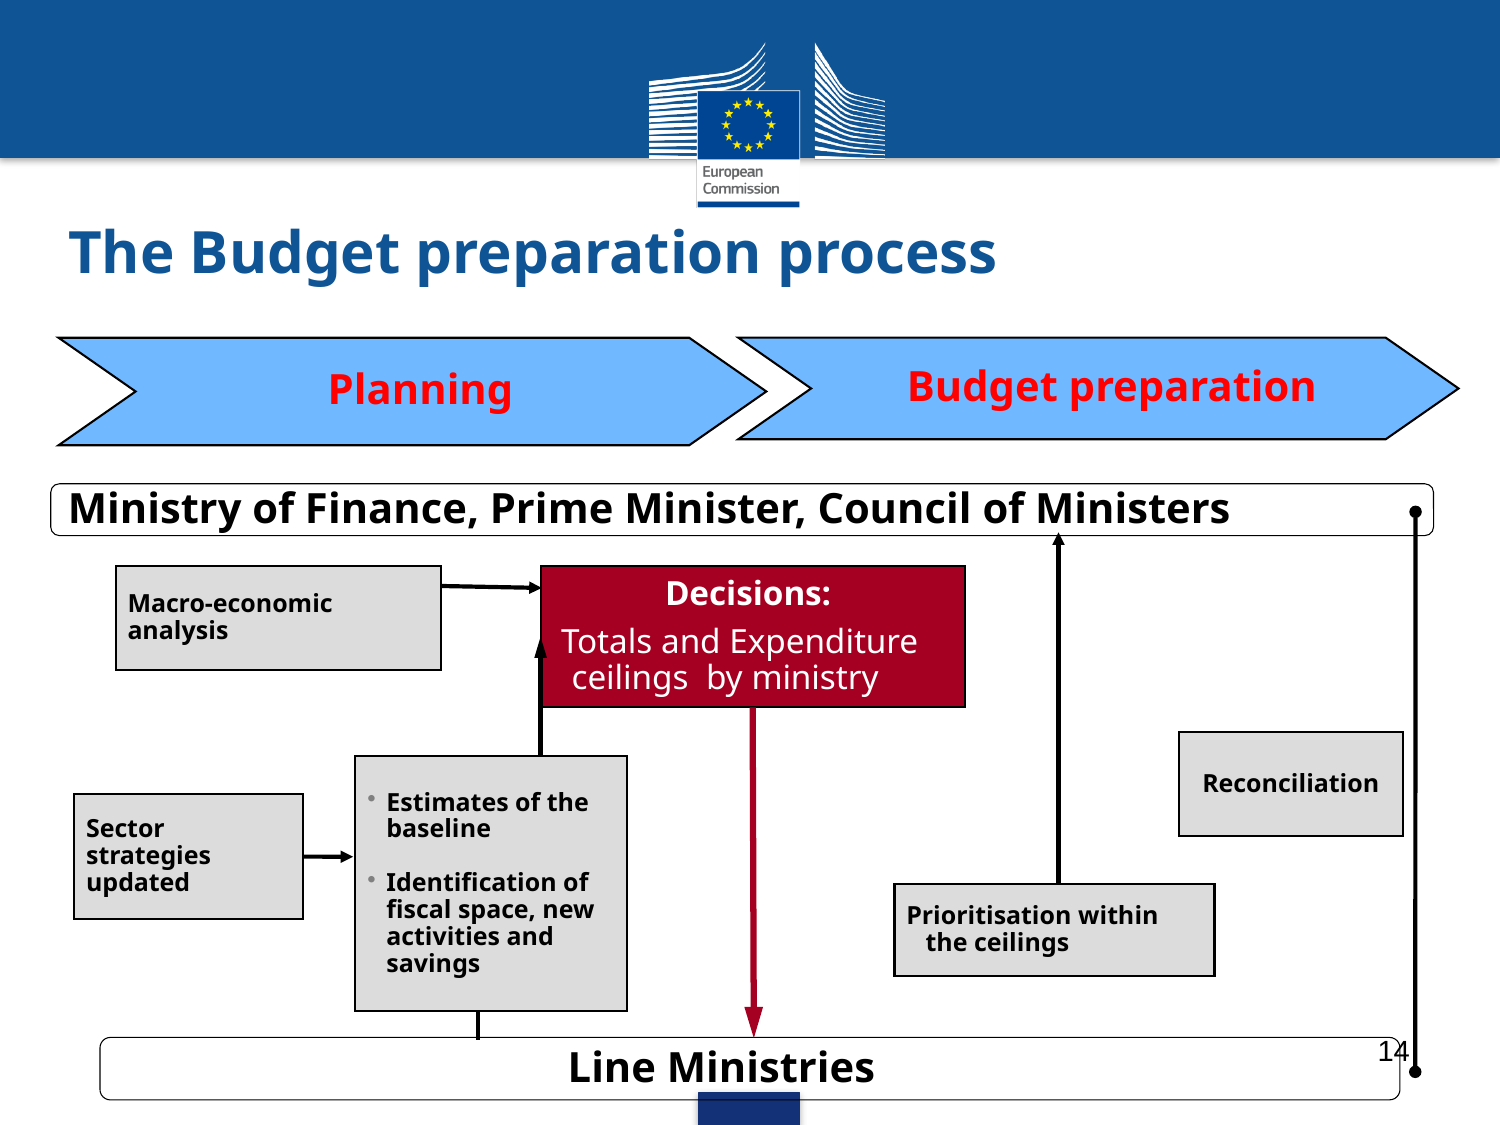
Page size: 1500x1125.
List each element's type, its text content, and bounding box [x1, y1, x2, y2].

title The Budget preparation process [23, 196, 1483, 305]
picture [649, 42, 885, 196]
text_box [50, 337, 1459, 1073]
text_box Line Ministries [97, 1080, 1074, 1102]
slide_number 14 [1074, 1080, 1426, 1103]
